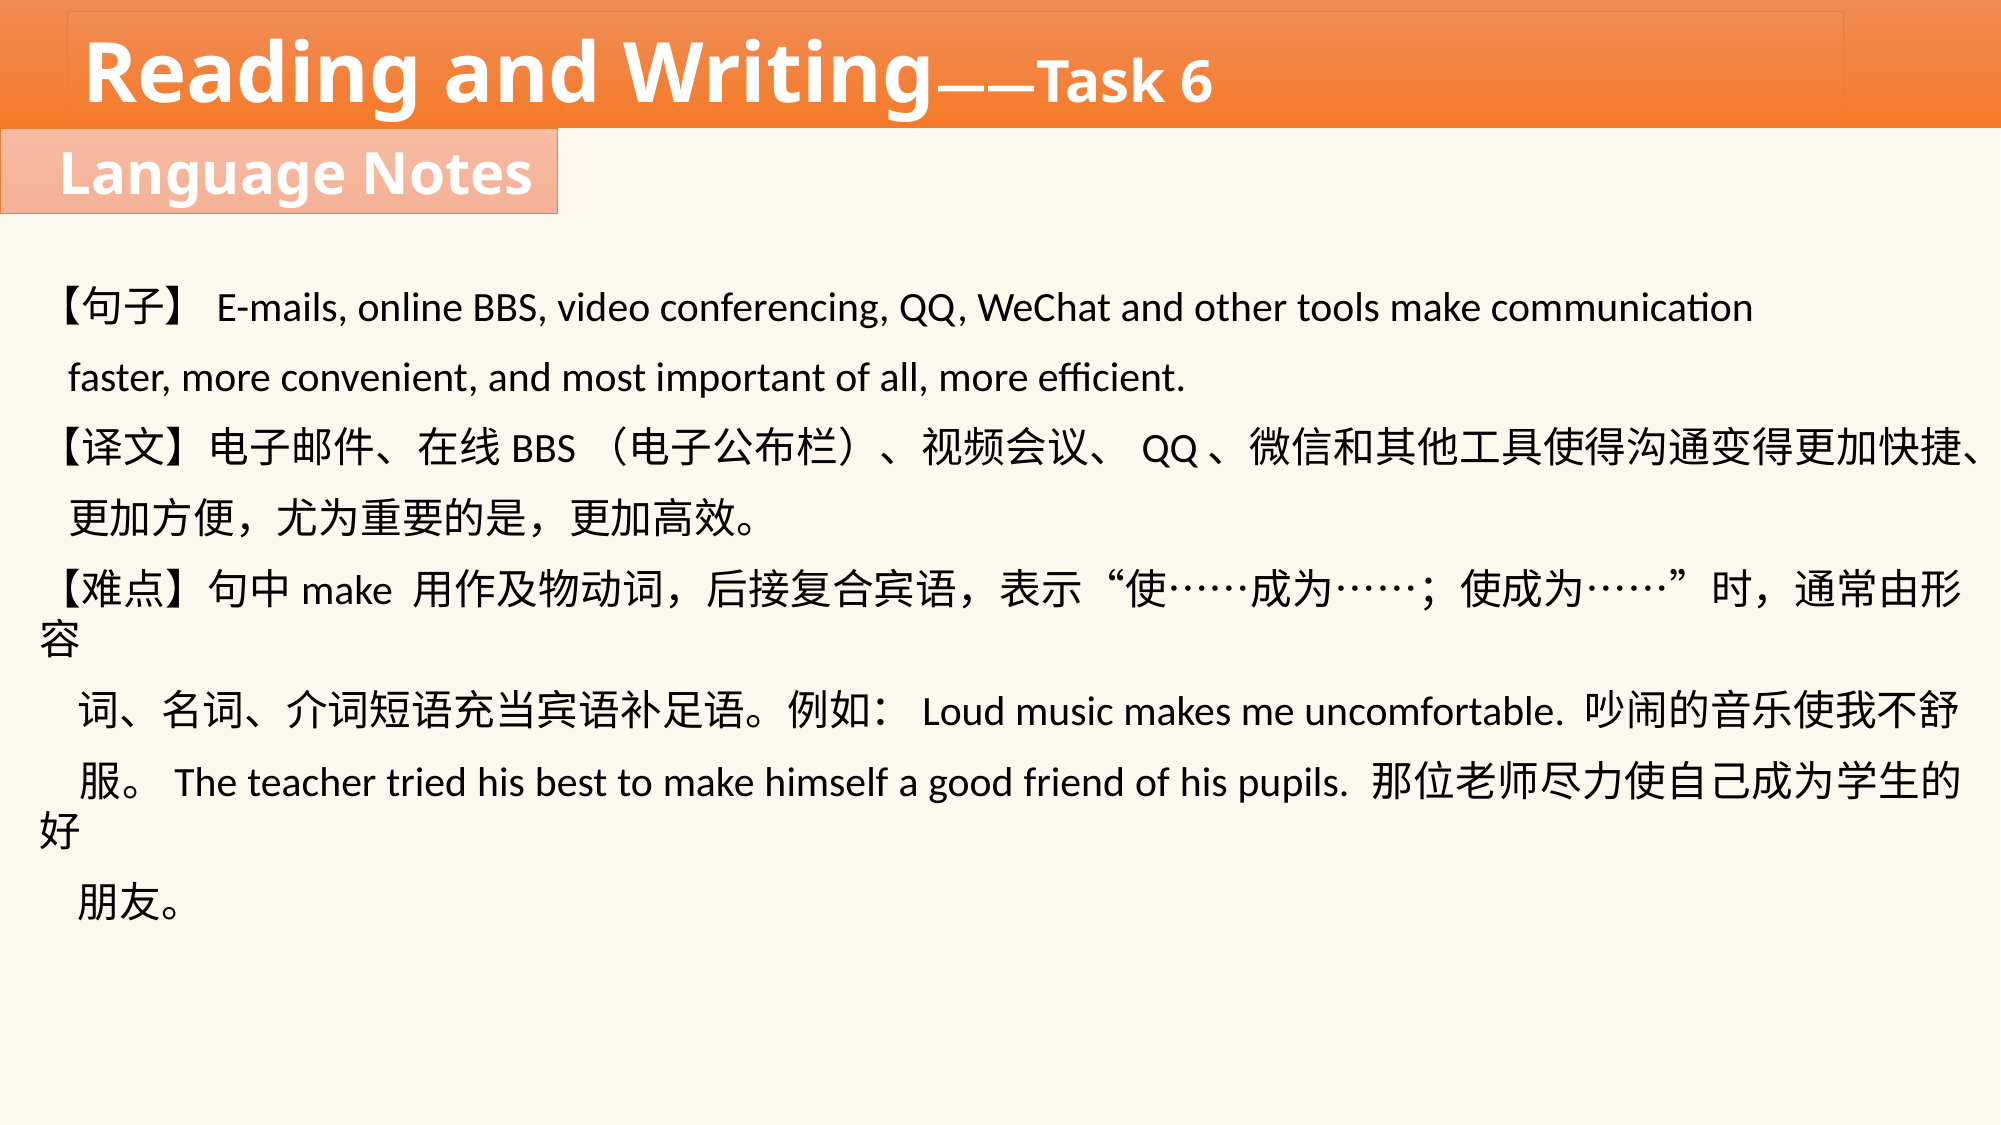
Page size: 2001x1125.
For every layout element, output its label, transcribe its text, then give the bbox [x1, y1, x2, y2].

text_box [0, 0, 2000, 215]
list 【句子】E-mails, online BBS, video conferencing, QQ, WeChat and other tools make communication faster, more convenient, and most important of all, more efficient. 【译文】电子邮件、在线BBS（电子公布栏）、视频会议、QQ、微信和其他工具使得沟通变得更加快捷、 更加方便，尤为重要的是，更加高效。 【难点】句中make 用作及物动词，后接复合宾语，表示“使……成为……；使成为……”时，通常由形容 词、名词、介词短语充当宾语补足语。例如：Loud music makes me uncomfortable. 吵闹的音乐使我不舒 服。The teacher tried his best to make himself a good friend of his pupils. 那位老师尽力使自己成为学生的好 朋友。 [24, 271, 1978, 1125]
